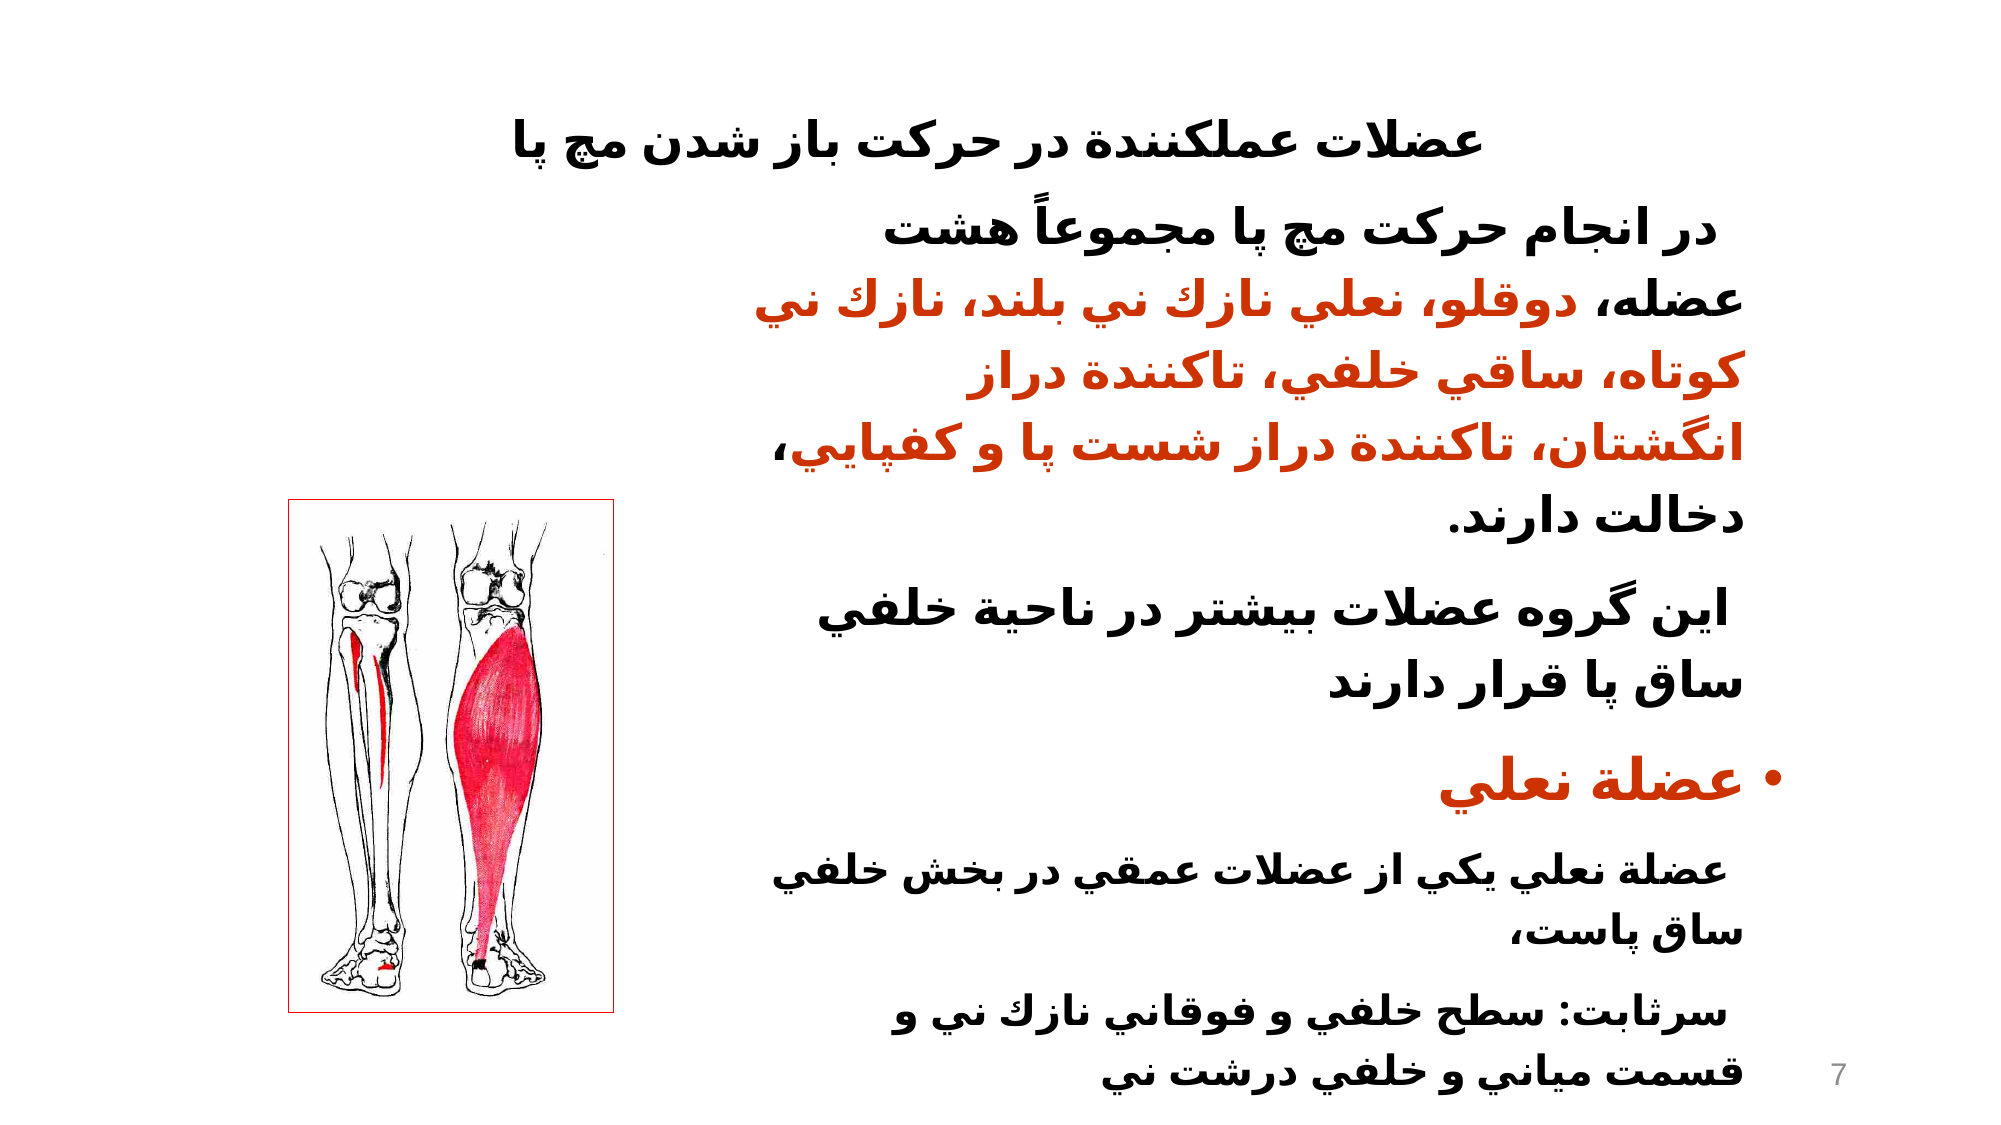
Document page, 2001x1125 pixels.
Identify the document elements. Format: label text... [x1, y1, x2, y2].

title عضلات عمل‎كنندة در حركت باز شدن مچ پا [284, 106, 1714, 237]
list در انجام حركت مچ پا مجموعاًَ هشت عضله، دوقلو، نعلي نازك ني بلند، نازك ني كوتاه، ساقي خلفي، تاكنندة دراز انگشتان، تاكنندة دراز شست پا و كف‎پايي، دخالت دارند. اين گروه عضلات بيشتر در ناحية خلفي ساق پا قرار دارند عضلة نعلي عضلة نعلي يكي از عضلات عمقي در بخش خلفي ساق پاست، سرثابت: سطح خلفي و فوقاني نازك ني و قسمت مياني و خلفي درشت ني سرمتحرک: سطح خلفي استخوان پاشنه عملکرد:عضلة نعلي يكي از عضلات اصلي عمل پلانتارفلكشن است. [726, 174, 1799, 1083]
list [288, 499, 614, 1013]
slide_number 7 [1412, 1042, 1863, 1103]
